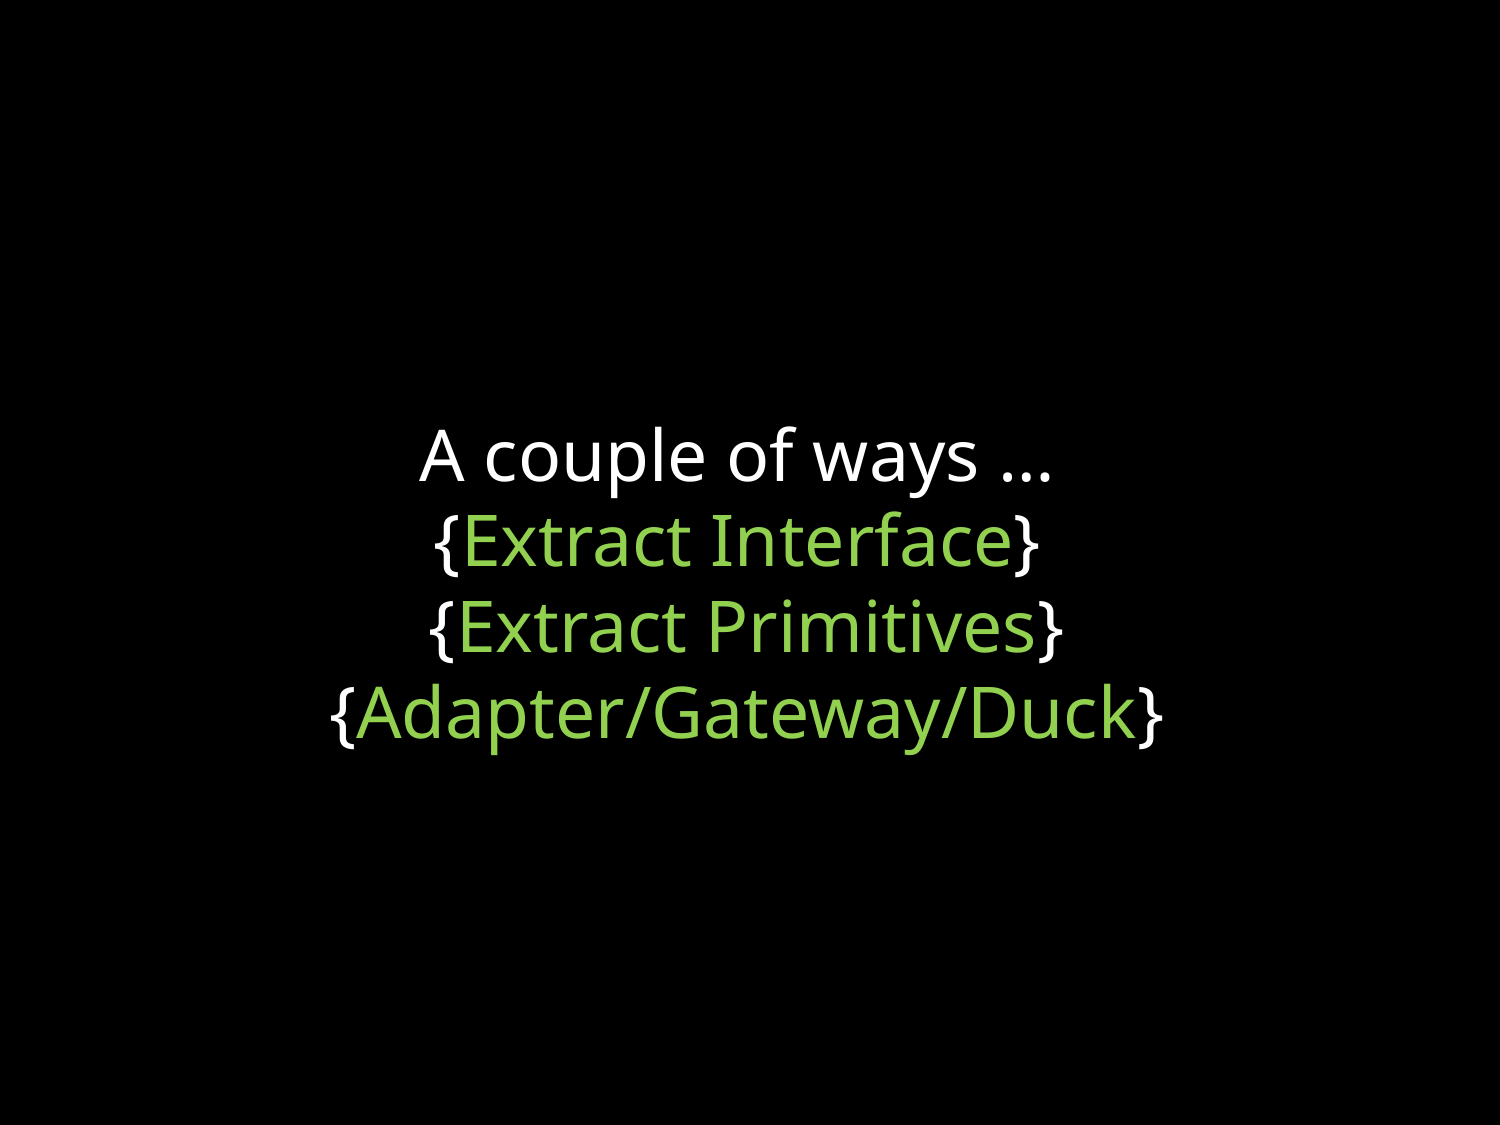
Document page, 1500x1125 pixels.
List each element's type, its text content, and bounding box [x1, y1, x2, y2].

title A couple of ways … {Extract Interface} {Extract Primitives} {Adapter/Gateway/Duck} [62, 399, 1413, 763]
